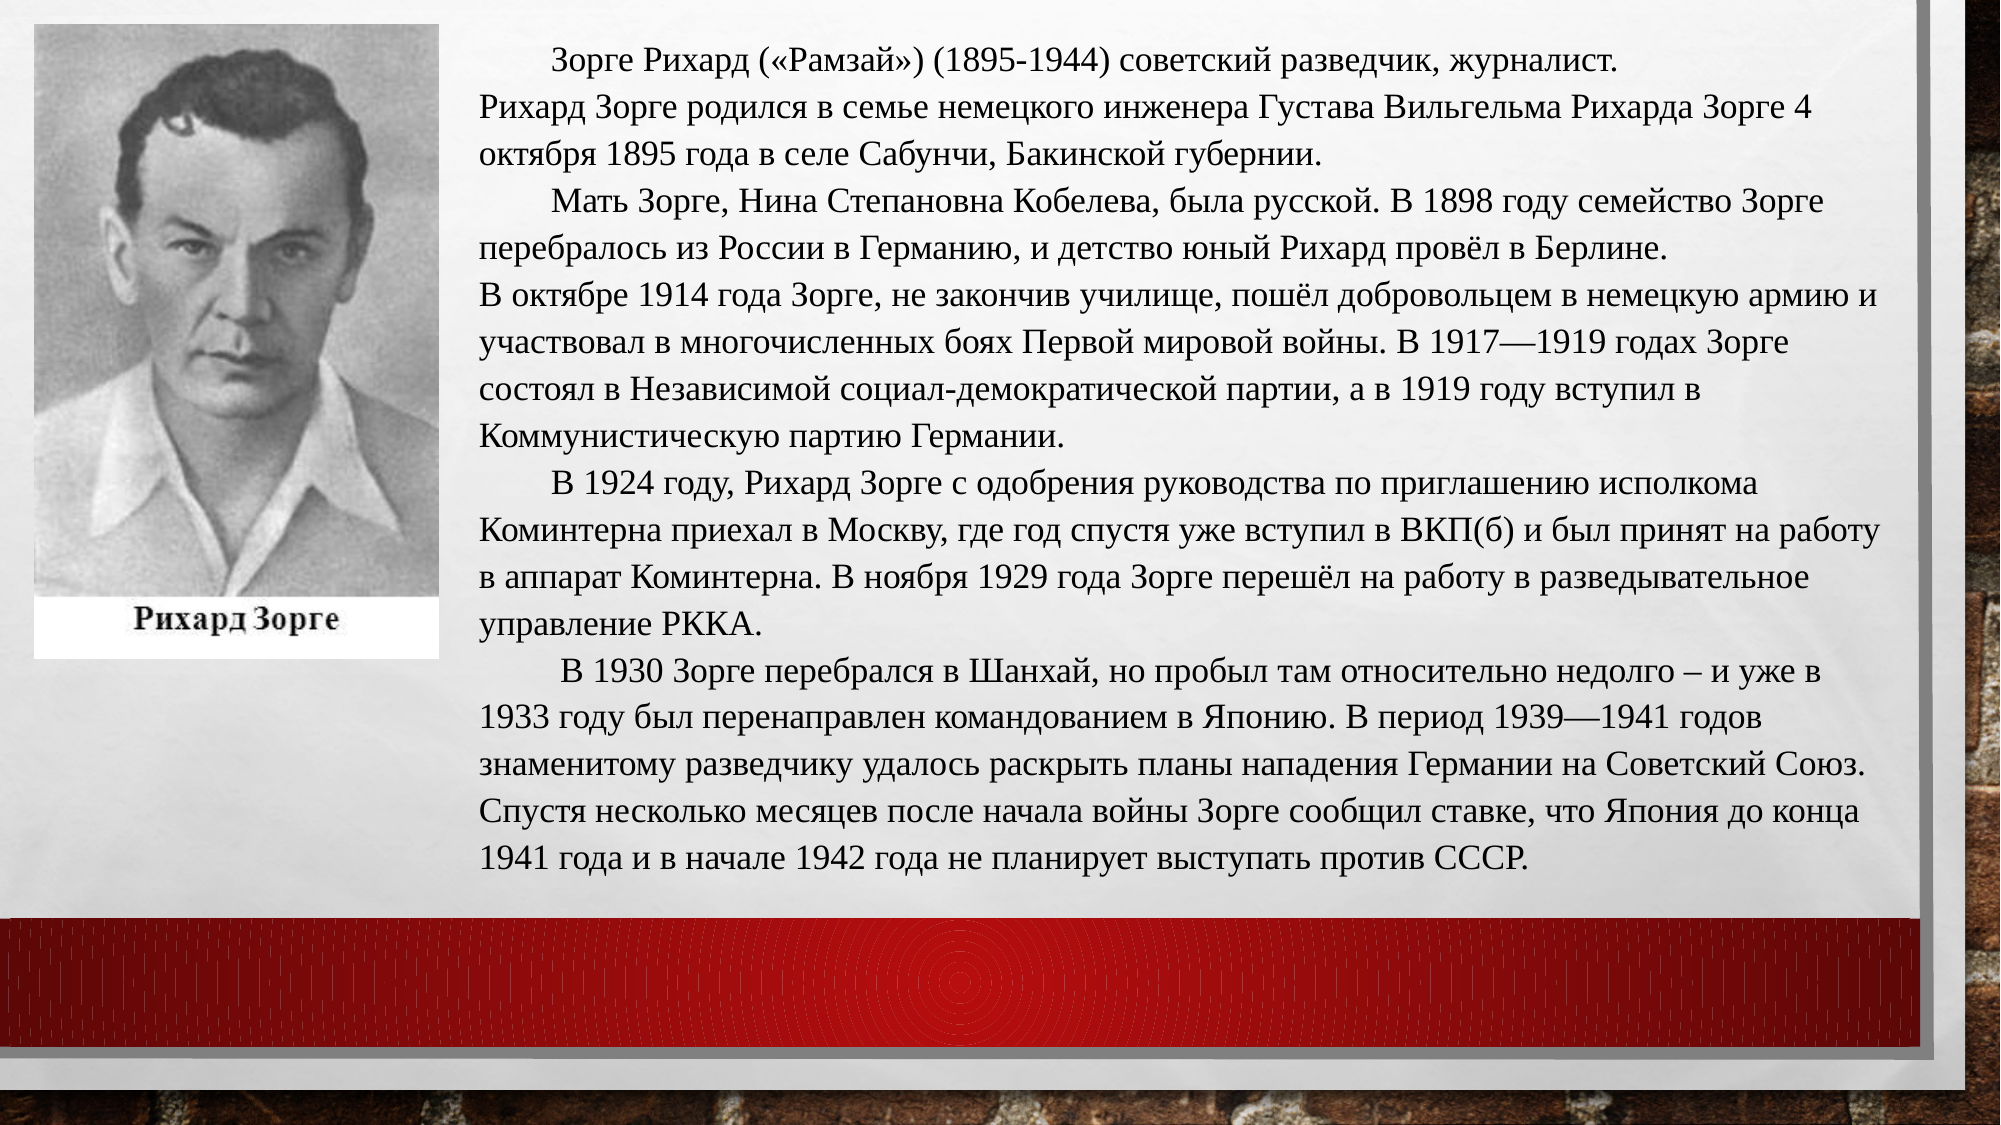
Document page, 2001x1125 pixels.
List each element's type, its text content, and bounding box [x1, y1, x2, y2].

picture [0, 0, 2000, 1125]
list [34, 24, 439, 659]
list Зорге Рихард («Рамзай») (1895-1944) советский разведчик, журналист. Рихард Зорге родился в семье немецкого инженера Густава Вильгельма Рихарда Зорге 4 октября 1895 года в селе Сабунчи, Бакинской губернии. Мать Зорге, Нина Степановна Кобелева, была русской. В 1898 году семейство Зорге перебралось из России в Германию, и детство юный Рихард провёл в Берлине. В октябре 1914 года Зорге, не закончив училище, пошёл добровольцем в немецкую армию и участвовал в многочисленных боях Первой мировой войны. В 1917—1919 годах Зорге состоял в Независимой социал-демократической партии, а в 1919 году вступил в Коммунистическую партию Германии. В 1924 году, Рихард Зорге с одобрения руководства по приглашению исполкома Коминтерна приехал в Москву, где год спустя уже вступил в ВКП(б) и был принят на работу в аппарат Коминтерна. В ноября 1929 года Зорге перешёл на работу в разведывательное управление РККА. В 1930 Зорге перебрался в Шанхай, но пробыл там относительно недолго – и уже в 1933 году был перенаправлен командованием в Японию. В период 1939—1941 годов знаменитому разведчику удалось раскрыть планы нападения Германии на Советский Союз. Спустя несколько месяцев после начала войны Зорге сообщил ставке, что Япония до конца 1941 года и в начале 1942 года не планирует выступать против СССР. [463, 24, 1900, 889]
